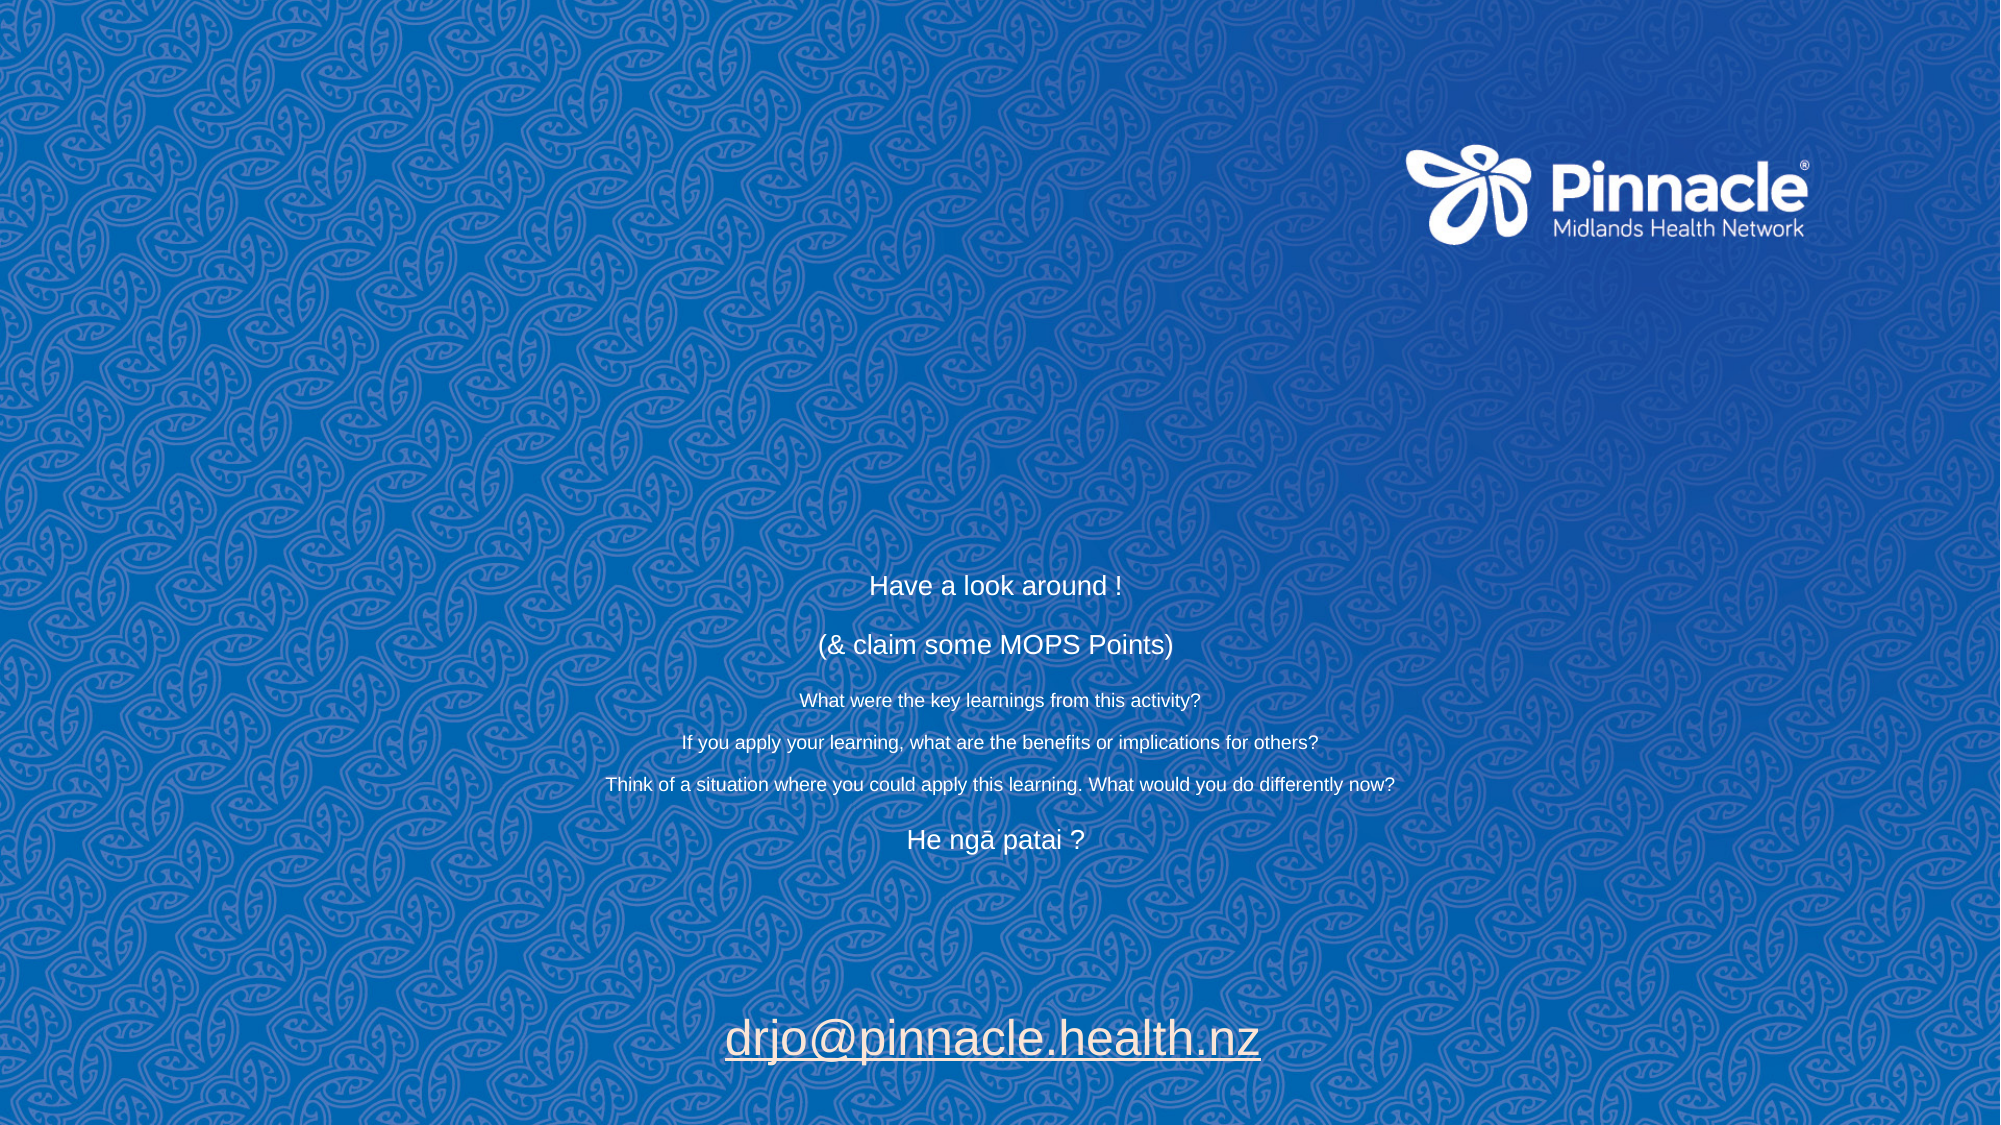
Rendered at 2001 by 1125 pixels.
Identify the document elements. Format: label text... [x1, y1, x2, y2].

title Have a look around ! (& claim some MOPS Points) What were the key learnings from this activity? If you apply your learning, what are the benefits or implications for others? Think of a situation where you could apply this learning. What would you do differently now? He ngā patai ? [249, 563, 1750, 955]
picture [0, 0, 2000, 1125]
subtitle drjo@pinnacle.health.nz [249, 1004, 1750, 1125]
